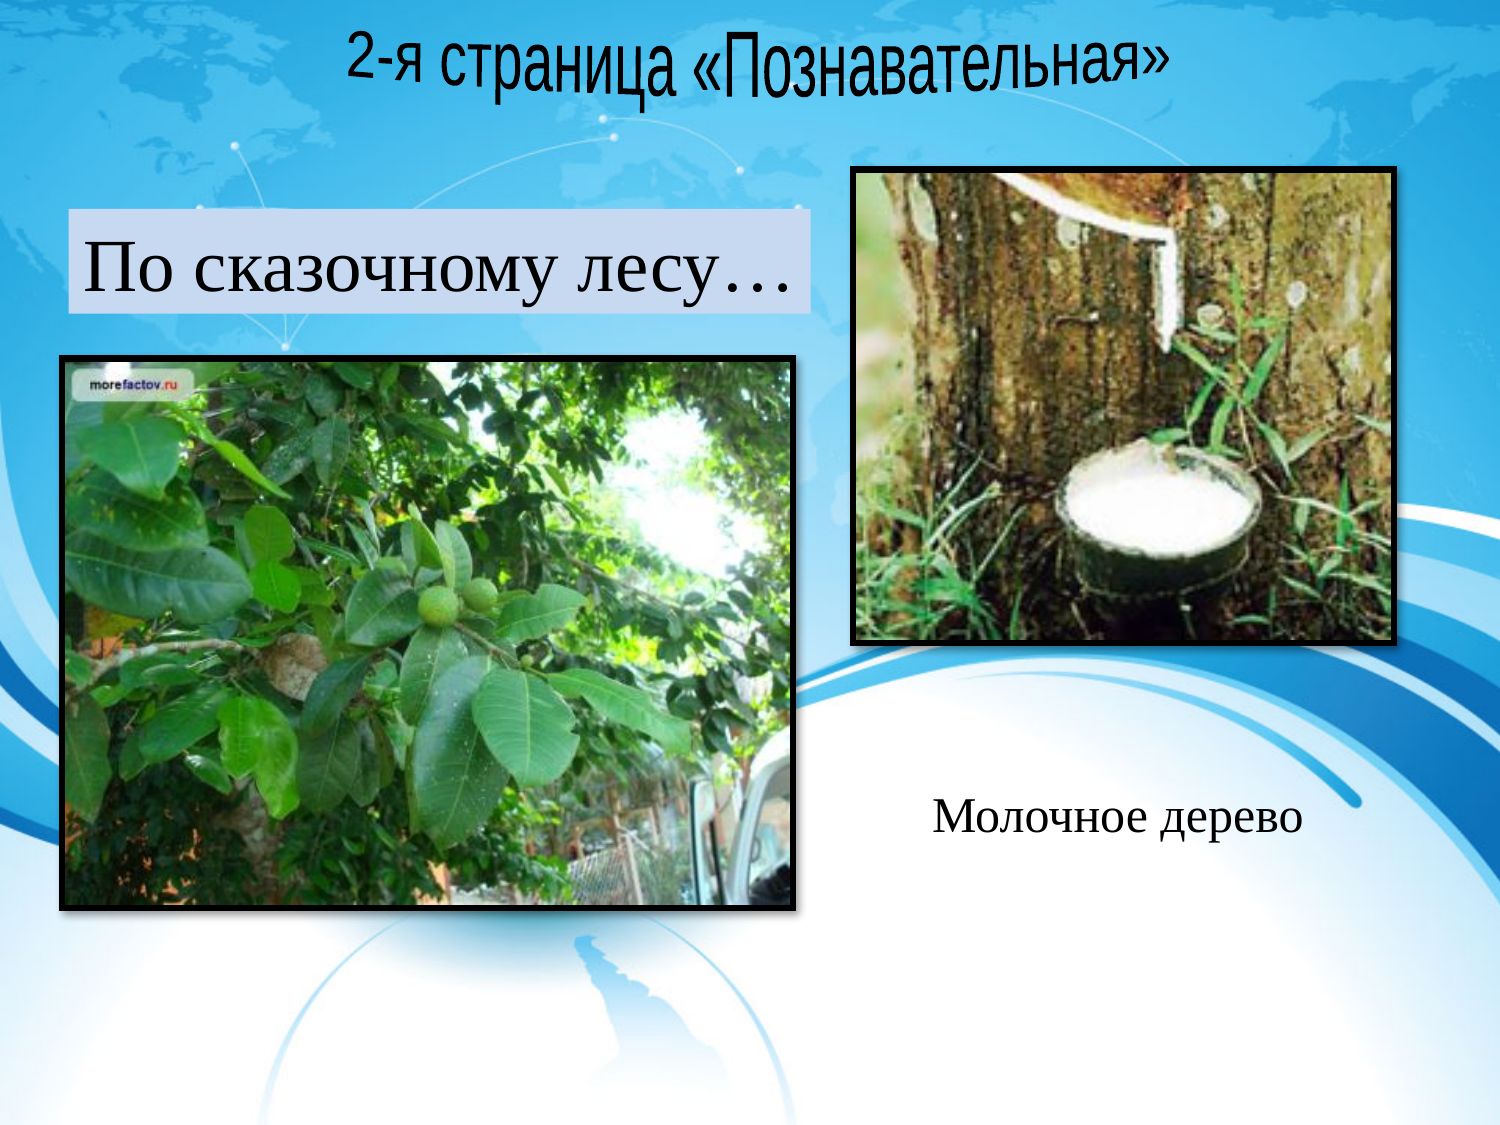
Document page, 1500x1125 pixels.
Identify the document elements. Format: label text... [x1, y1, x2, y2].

text_box По сказочному лесу… [68, 208, 811, 314]
text_box Молочное дерево [917, 775, 1319, 850]
picture [0, 0, 1500, 1125]
